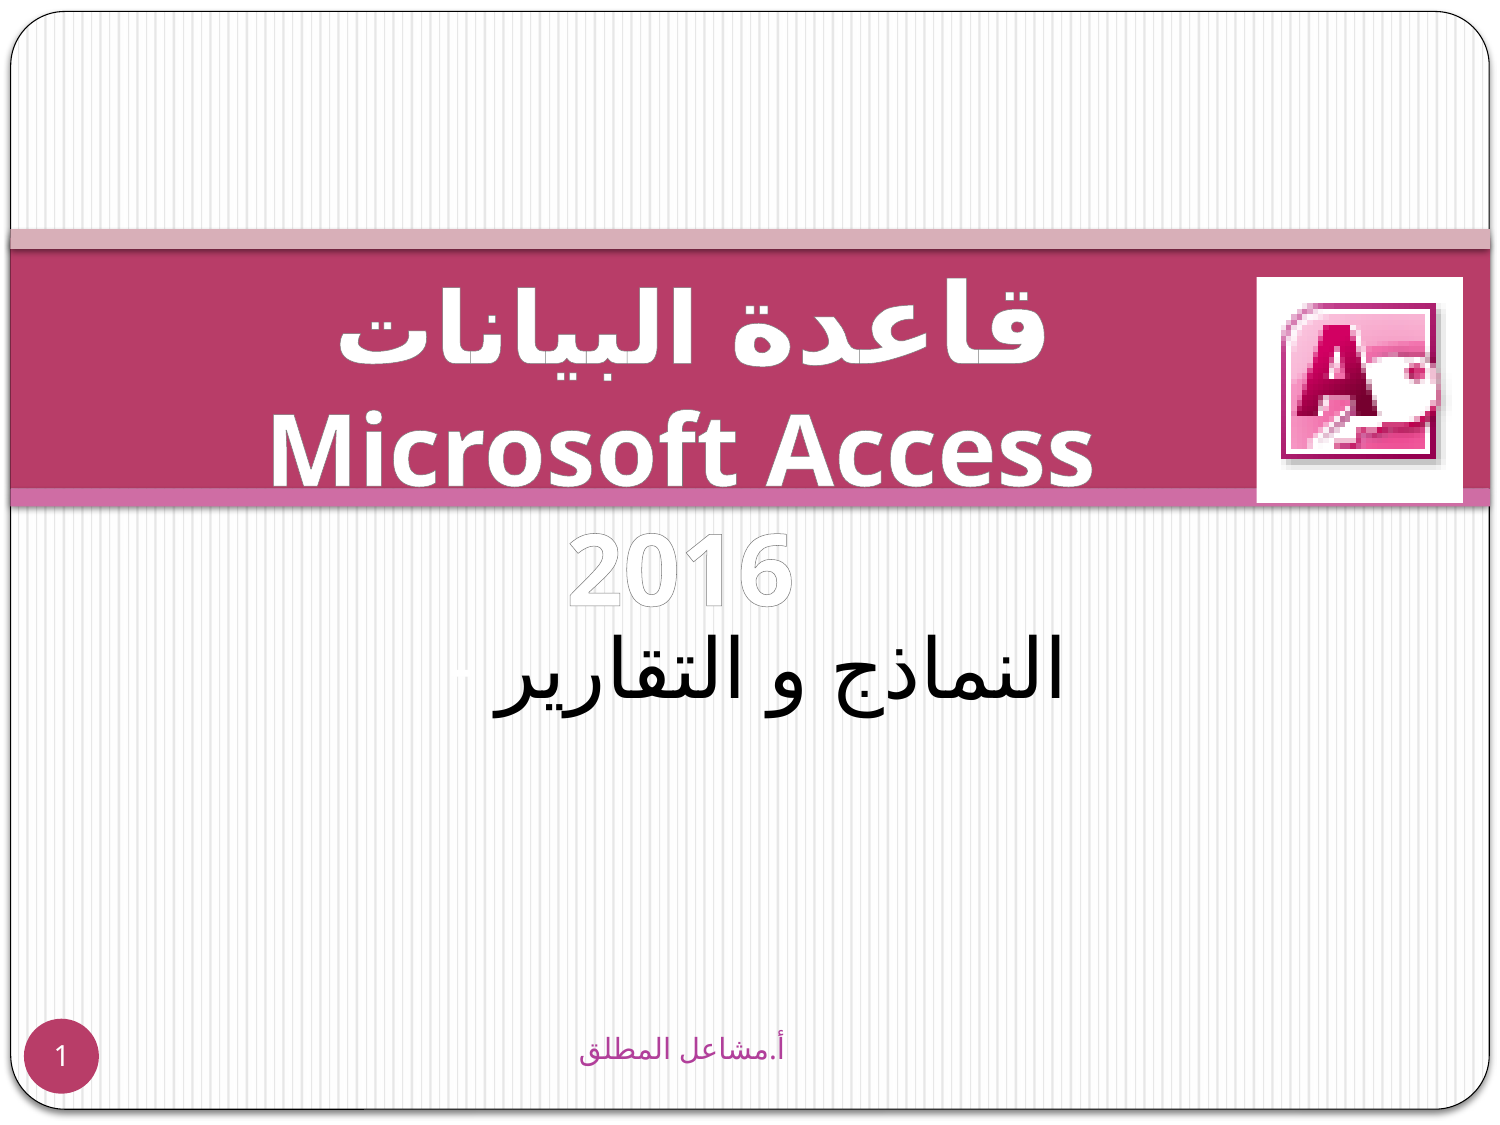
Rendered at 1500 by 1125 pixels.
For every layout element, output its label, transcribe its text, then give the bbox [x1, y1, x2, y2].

footer أ.مشاعل المطلق [150, 1012, 800, 1088]
slide_number 1 [23, 1018, 99, 1094]
title النماذج و التقارير - [431, 634, 1106, 742]
picture [1256, 277, 1464, 503]
text_box قاعدة البيانات Microsoft Access 2016 [135, 243, 1226, 634]
